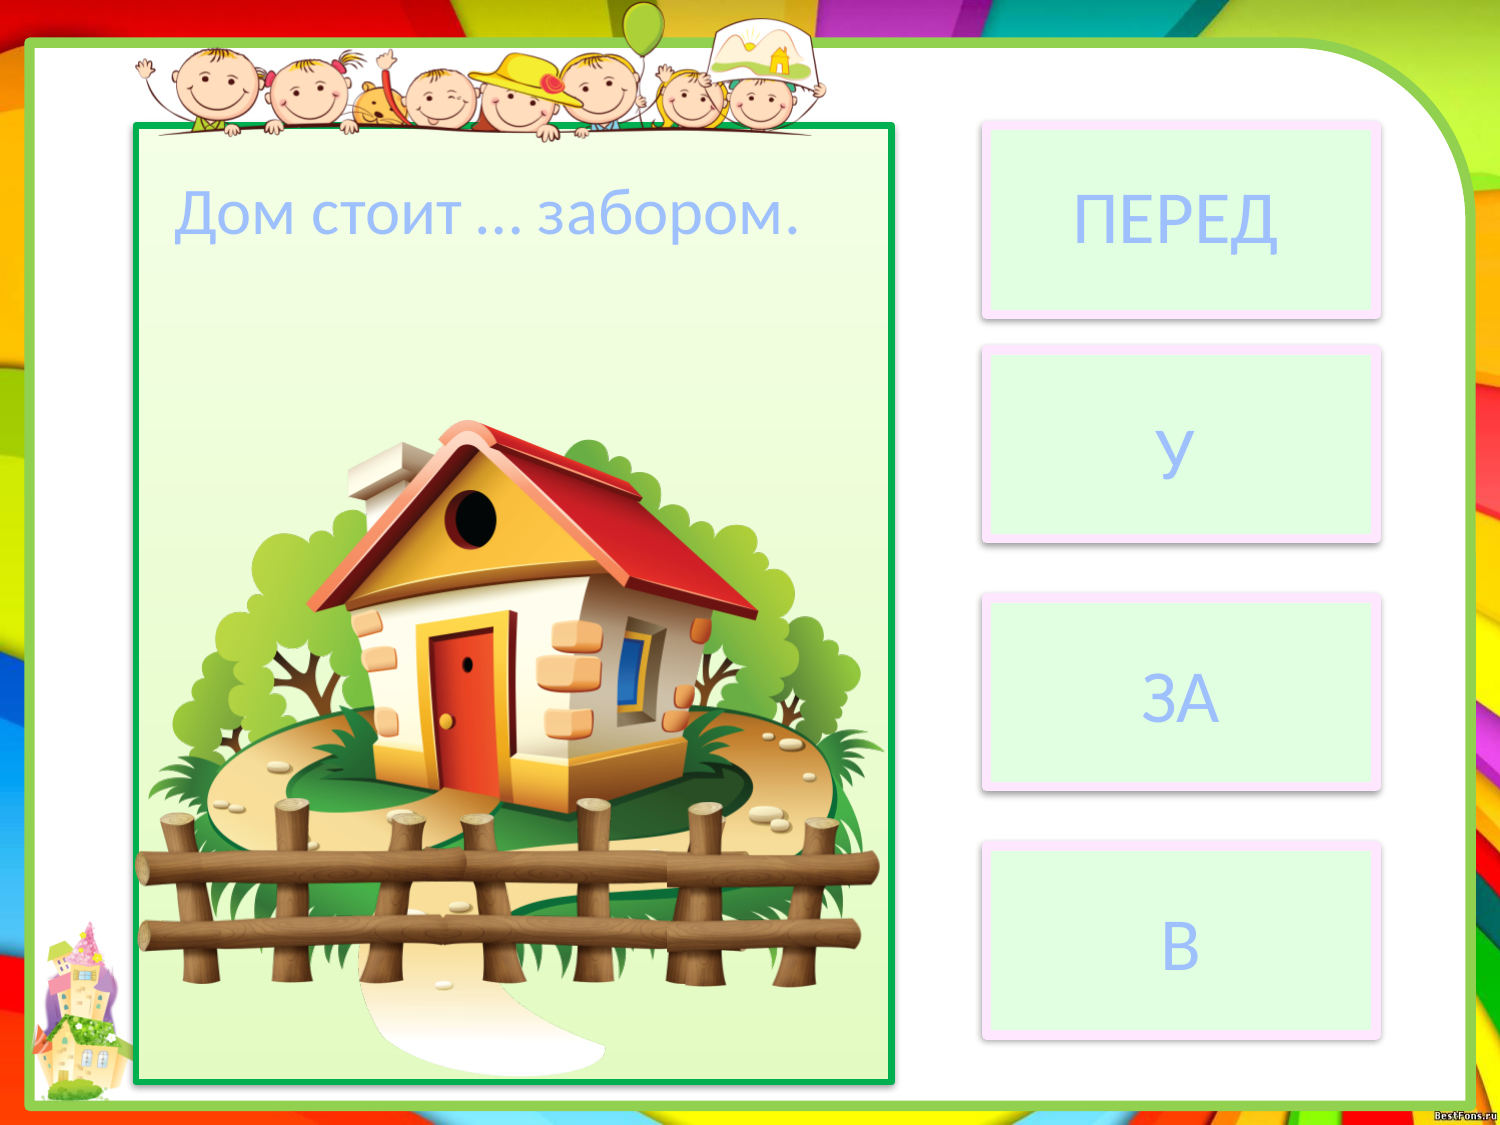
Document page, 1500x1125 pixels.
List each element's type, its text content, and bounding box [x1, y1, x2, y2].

text_box Дом стоит … забором. [159, 160, 845, 256]
picture [147, 420, 885, 1095]
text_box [135, 798, 881, 988]
text_box [464, 41, 977, 281]
text_box [925, 560, 1437, 801]
text_box [925, 76, 1449, 1084]
picture [0, 0, 1500, 1125]
picture [29, 916, 138, 1106]
text_box [135, 159, 892, 1083]
